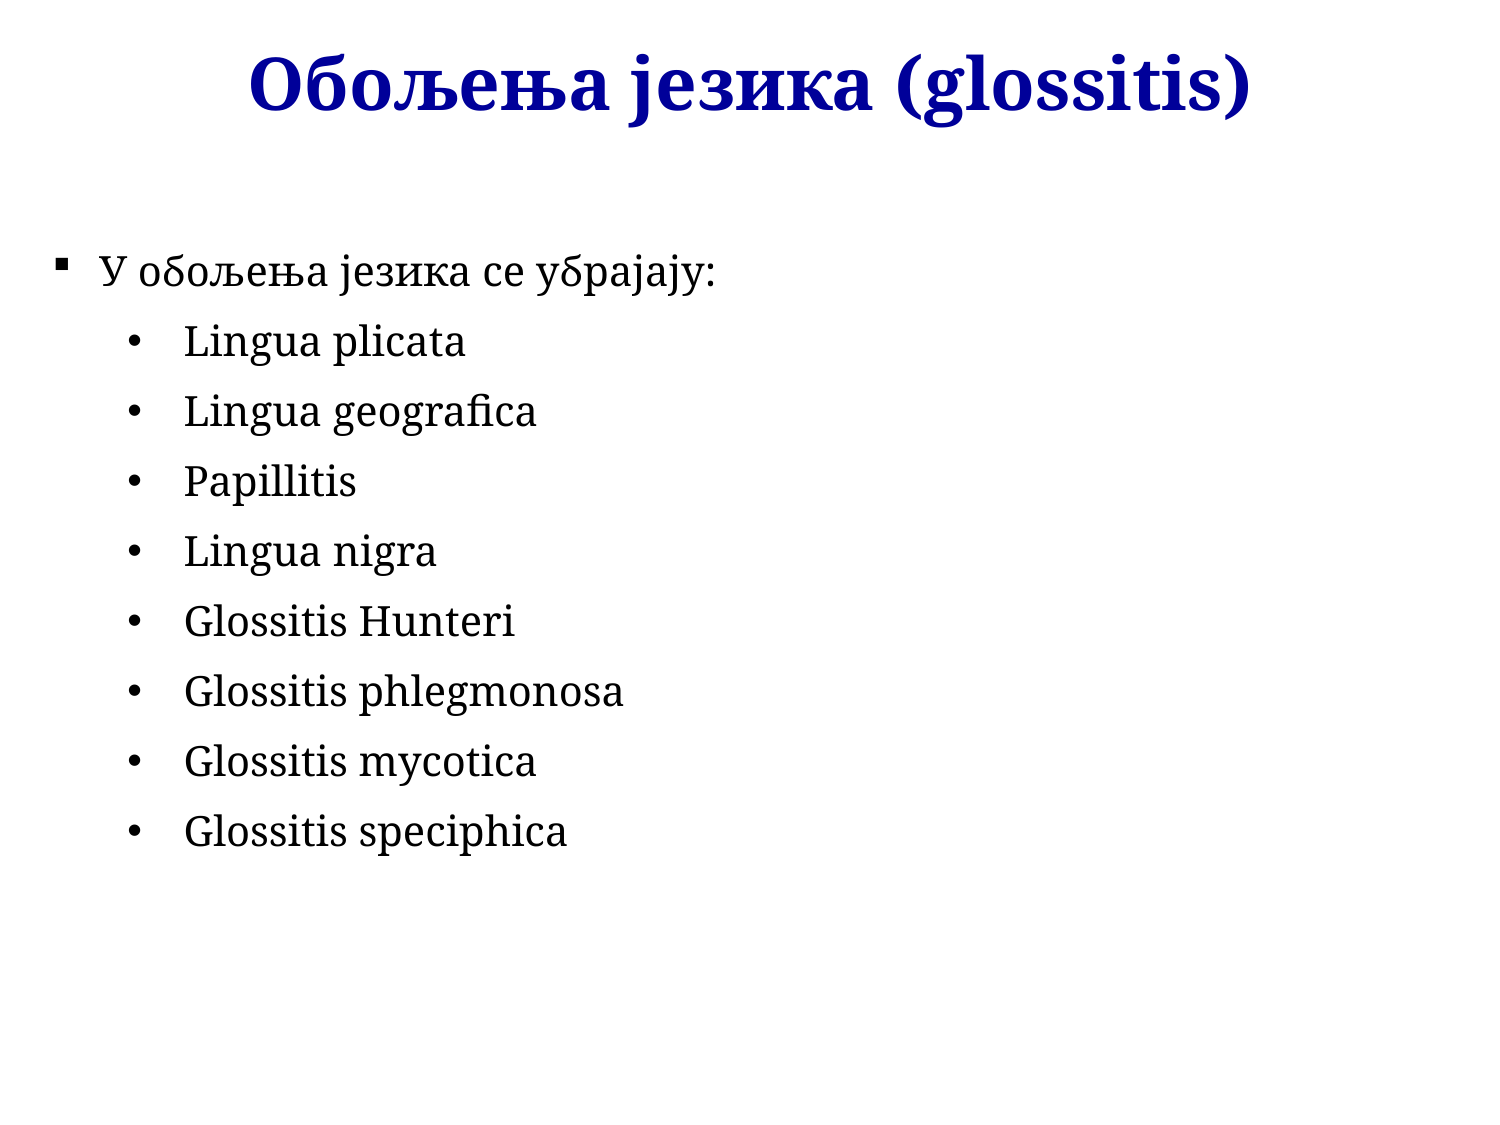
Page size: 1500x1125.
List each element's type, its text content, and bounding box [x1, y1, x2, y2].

text_box У обољења језика се убрајају: Lingua plicata Lingua geografica Papillitis Lingua nigra Glossitis Hunteri Glossitis phlegmonosa Glossitis mycotica Glossitis speciphica [37, 187, 1488, 913]
text_box Обољења језика (glossitis) [0, 12, 1500, 151]
